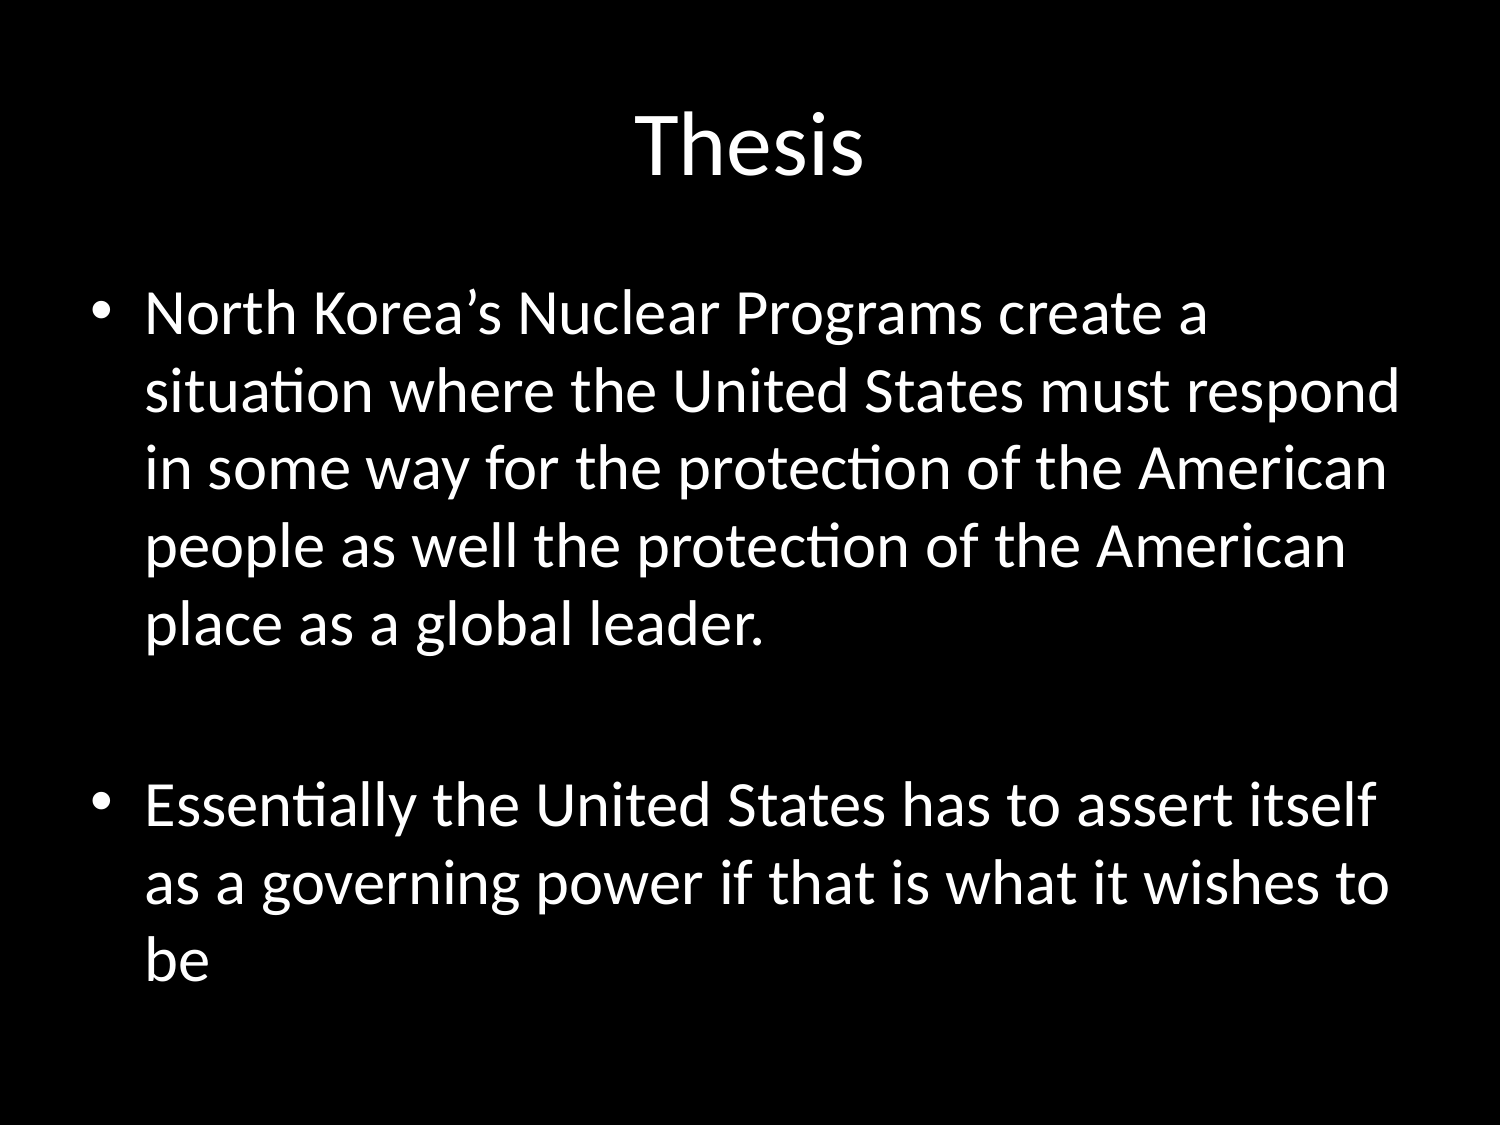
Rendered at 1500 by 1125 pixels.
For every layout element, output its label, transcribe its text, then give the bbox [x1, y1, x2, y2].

title Thesis [75, 45, 1425, 233]
list North Korea’s Nuclear Programs create a situation where the United States must respond in some way for the protection of the American people as well the protection of the American place as a global leader. Essentially the United States has to assert itself as a governing power if that is what it wishes to be [75, 262, 1425, 1005]
